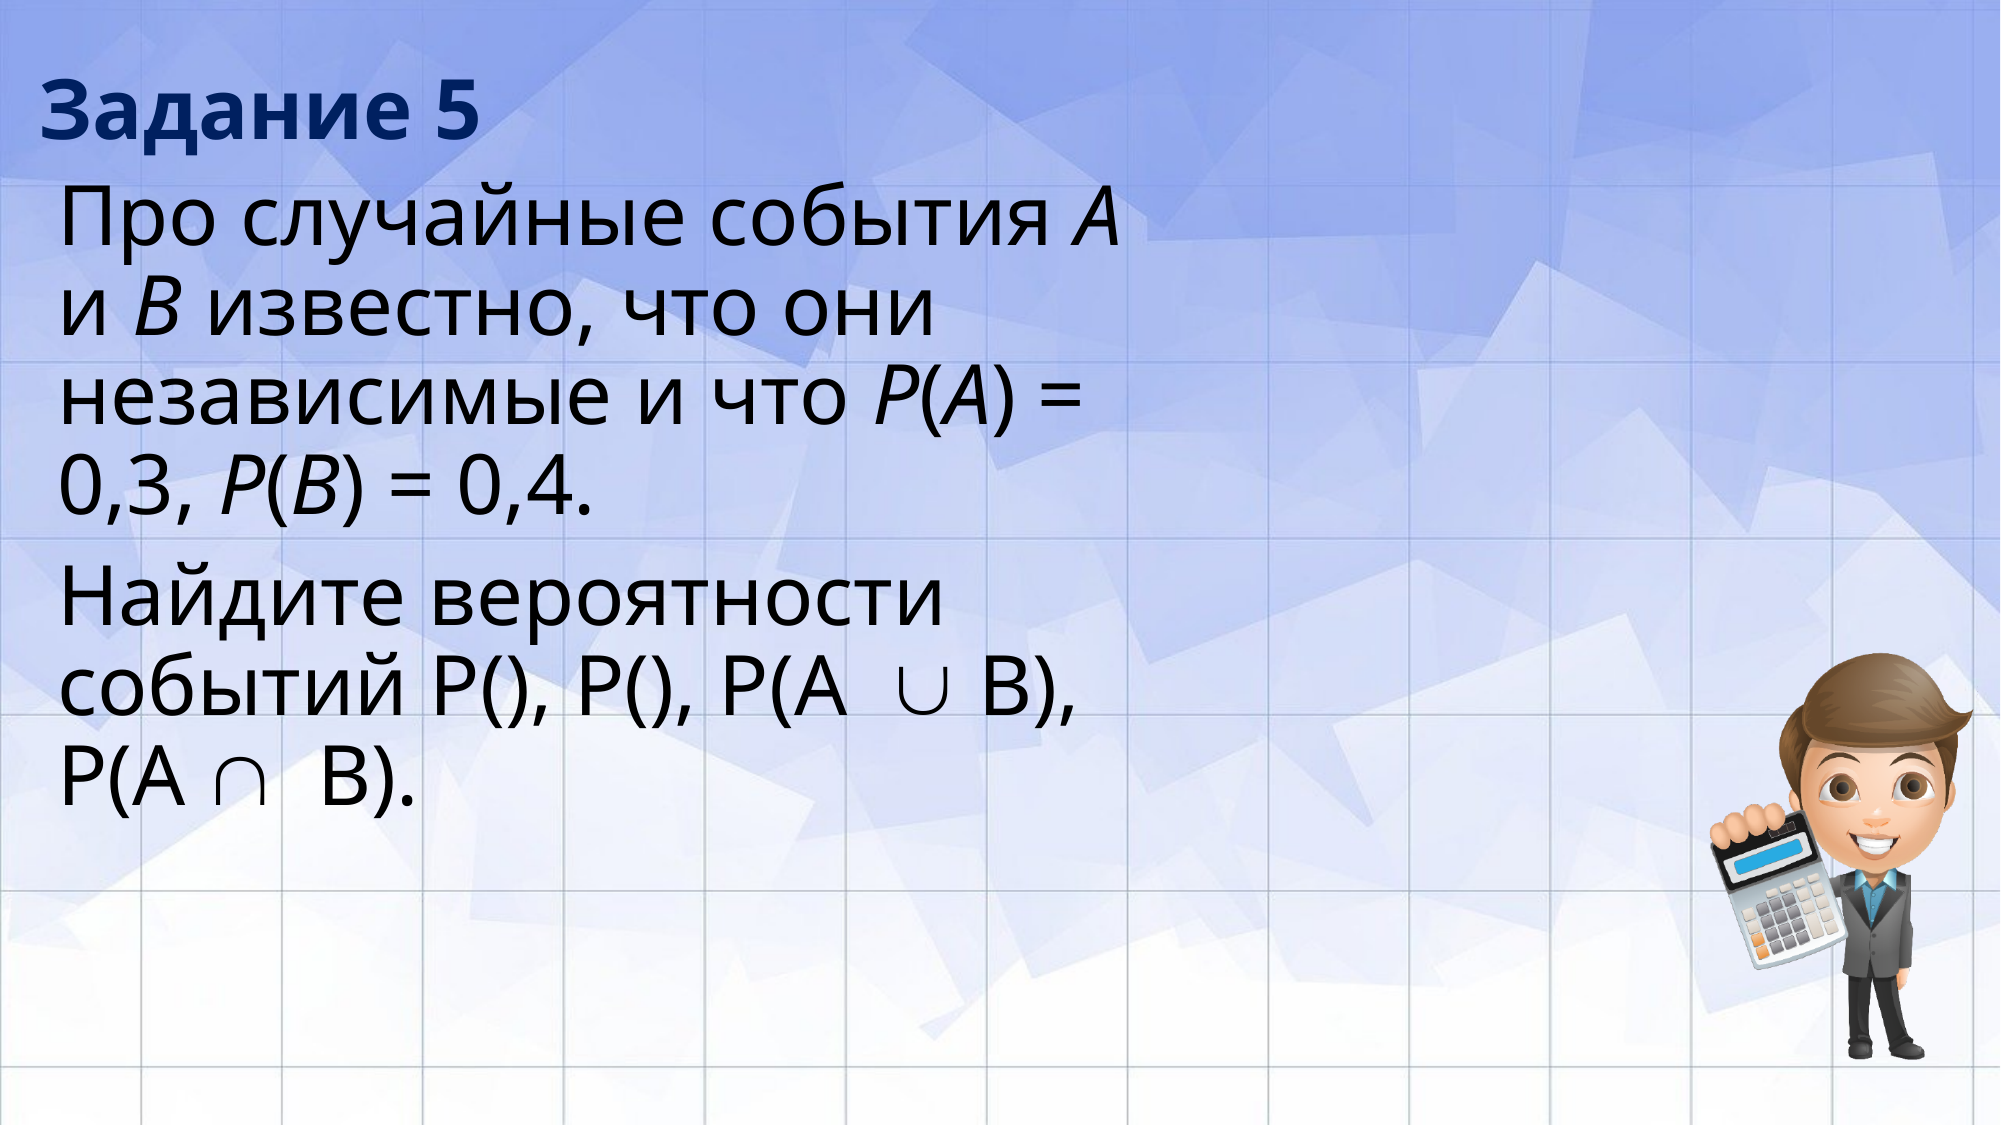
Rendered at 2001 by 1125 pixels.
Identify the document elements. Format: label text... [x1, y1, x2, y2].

title Задание 5 [23, 59, 1863, 166]
picture [0, 0, 2001, 1125]
